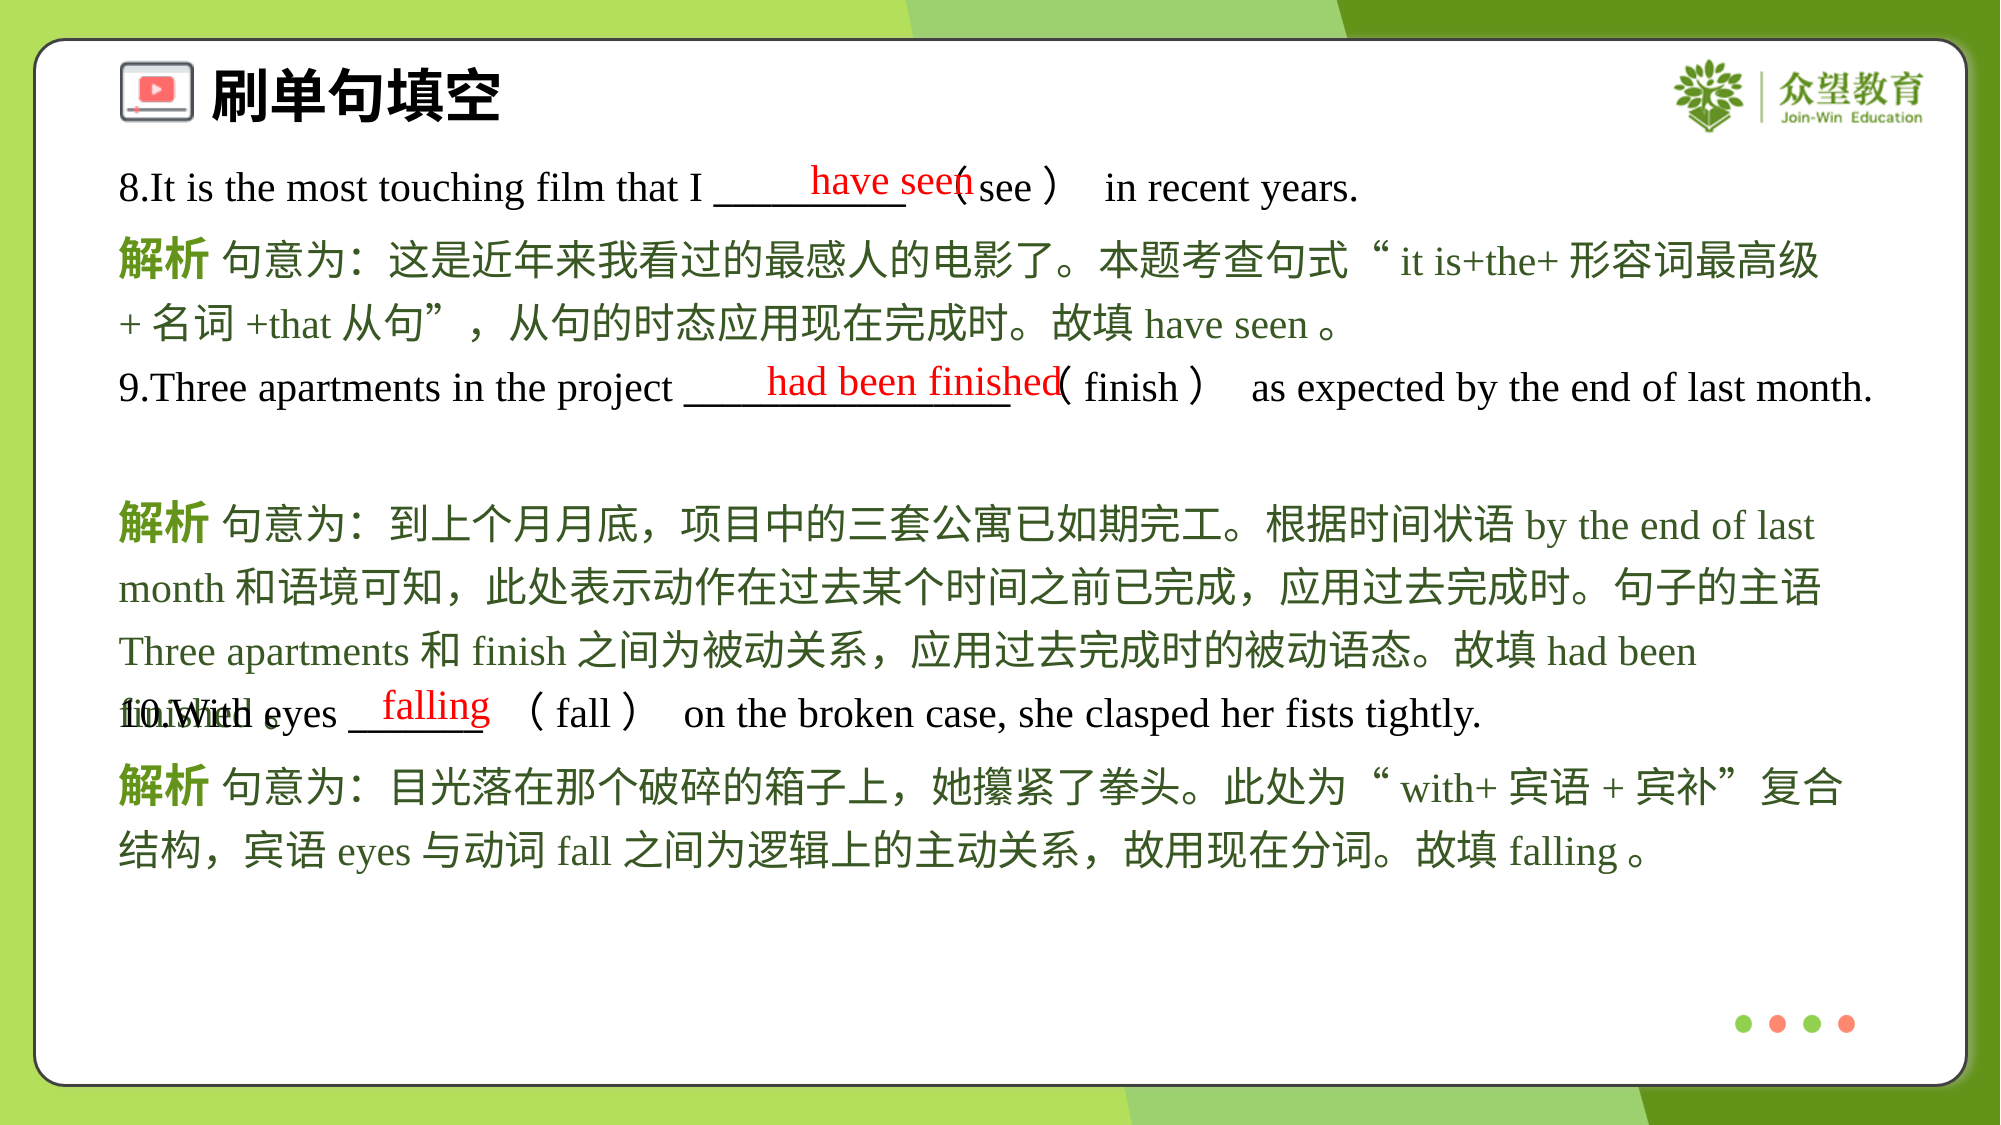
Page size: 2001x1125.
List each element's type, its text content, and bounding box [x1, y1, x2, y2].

text_box have seen [801, 140, 985, 198]
text_box 8.It is the most touching film that I __________ （see） in recent years. [118, 146, 1883, 204]
text_box falling [377, 664, 496, 723]
text_box 解析 句意为：目光落在那个破碎的箱子上，她攥紧了拳头。此处为“with+宾语+宾补”复合结构，宾语eyes与动词fall之间为逻辑上的主动关系，故用现在分词。故填falling。 [118, 742, 1883, 870]
text_box 10.With eyes _______ （fall） on the broken case, she clasped her fists tightly. [118, 673, 1883, 731]
text_box 解析 句意为：到上个月月底，项目中的三套公寓已如期完工。根据时间状语by the end of last month和语境可知，此处表示动作在过去某个时间之前已完成，应用过去完成时。句子的主语Three apartments和finish之间为被动关系，应用过去完成时的被动语态。故填had been finished。 [118, 479, 1883, 669]
text_box 解析 句意为：这是近年来我看过的最感人的电影了。本题考查句式“it is+the+形容词最高级+名词+that从句”，从句的时态应用现在完成时。故填have seen。 [118, 215, 1883, 342]
text_box 9.Three apartments in the project _________________ （finish） as expected by the end of last month. [118, 347, 1883, 468]
picture [0, 0, 2000, 1125]
text_box had been finished [753, 340, 1077, 398]
